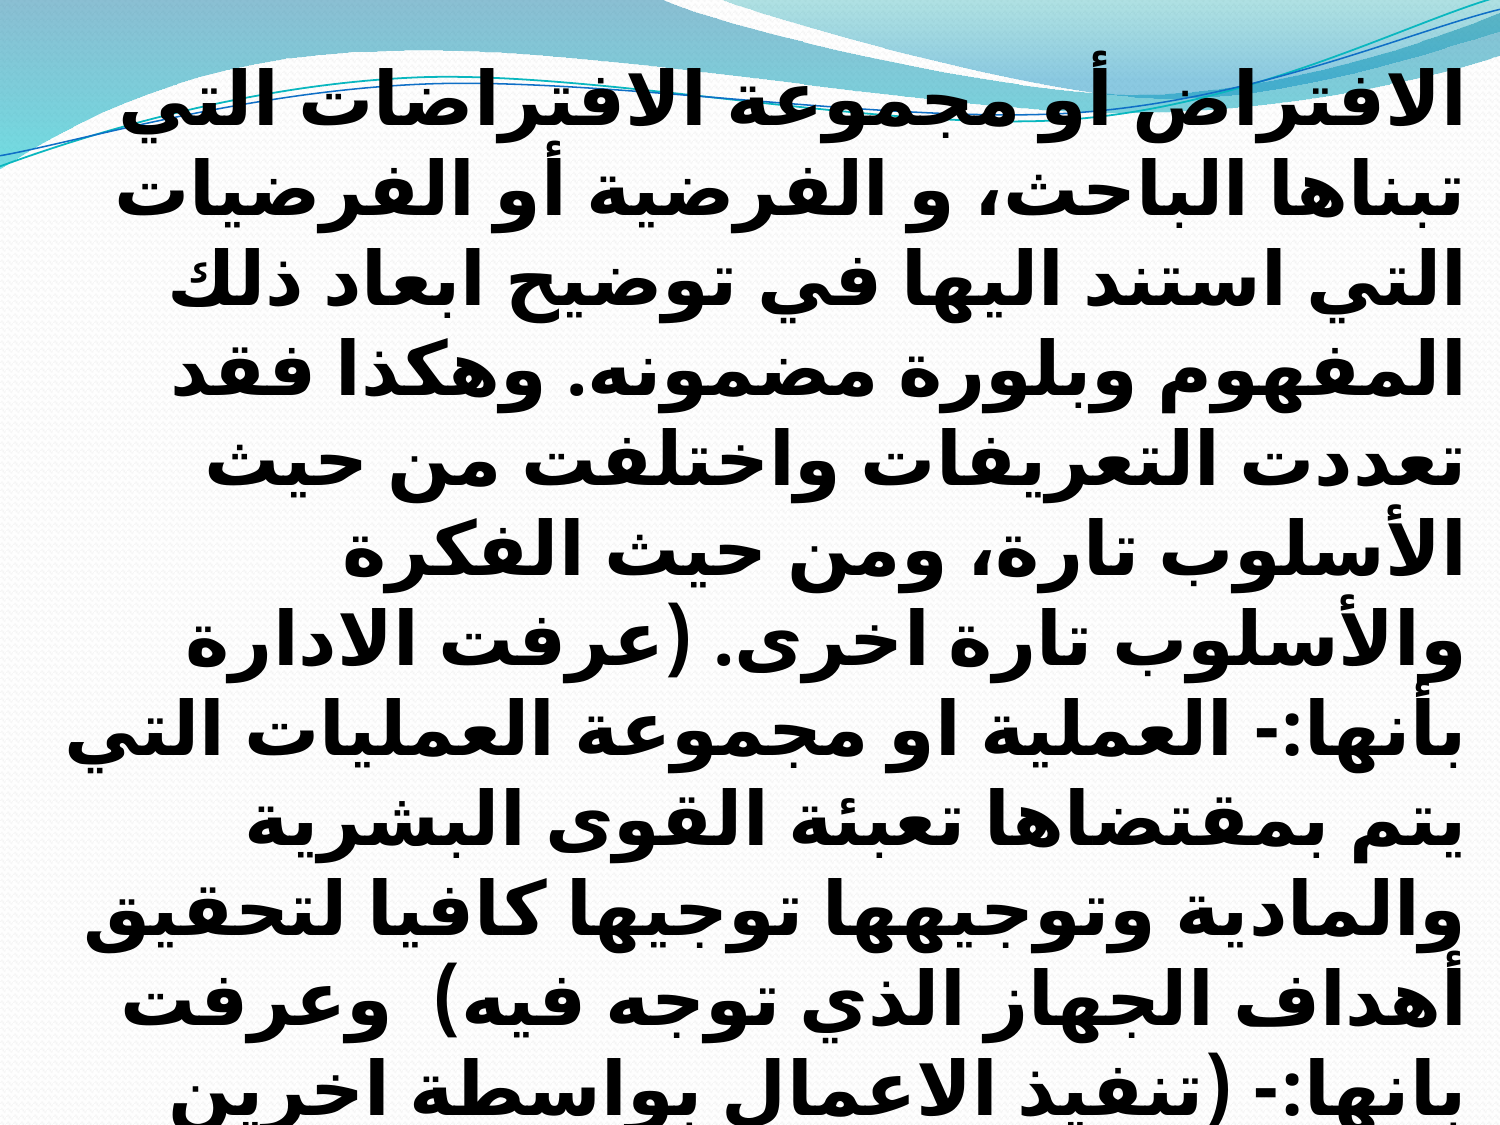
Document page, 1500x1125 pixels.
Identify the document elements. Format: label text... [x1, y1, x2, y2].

text_box الافتراض أو مجموعة الافتراضات التي تبناها الباحث، و الفرضية أو الفرضيات التي استند اليها في توضيح ابعاد ذلك المفهوم وبلورة مضمونه. وهكذا فقد تعددت التعريفات واختلفت من حيث الأسلوب تارة، ومن حيث الفكرة والأسلوب تارة اخرى. (عرفت الادارة بأنها:- العملية او مجموعة العمليات التي يتم بمقتضاها تعبئة القوى البشرية والمادية وتوجيهها توجيها كافيا لتحقيق أهداف الجهاز الذي توجه فيه) وعرفت بانها:- (تنفيذ الاعمال بواسطة اخرين عن طريق تخطيط وتنظيم وتوجيه ورقابة مجهوداتهم) وهناك من يعرفها بانها: (توفير نوع من التعاون والتنسيق بين الجهود البشرية المختلفة من اجل تحقيقهدف معین). [17, 42, 1483, 1125]
